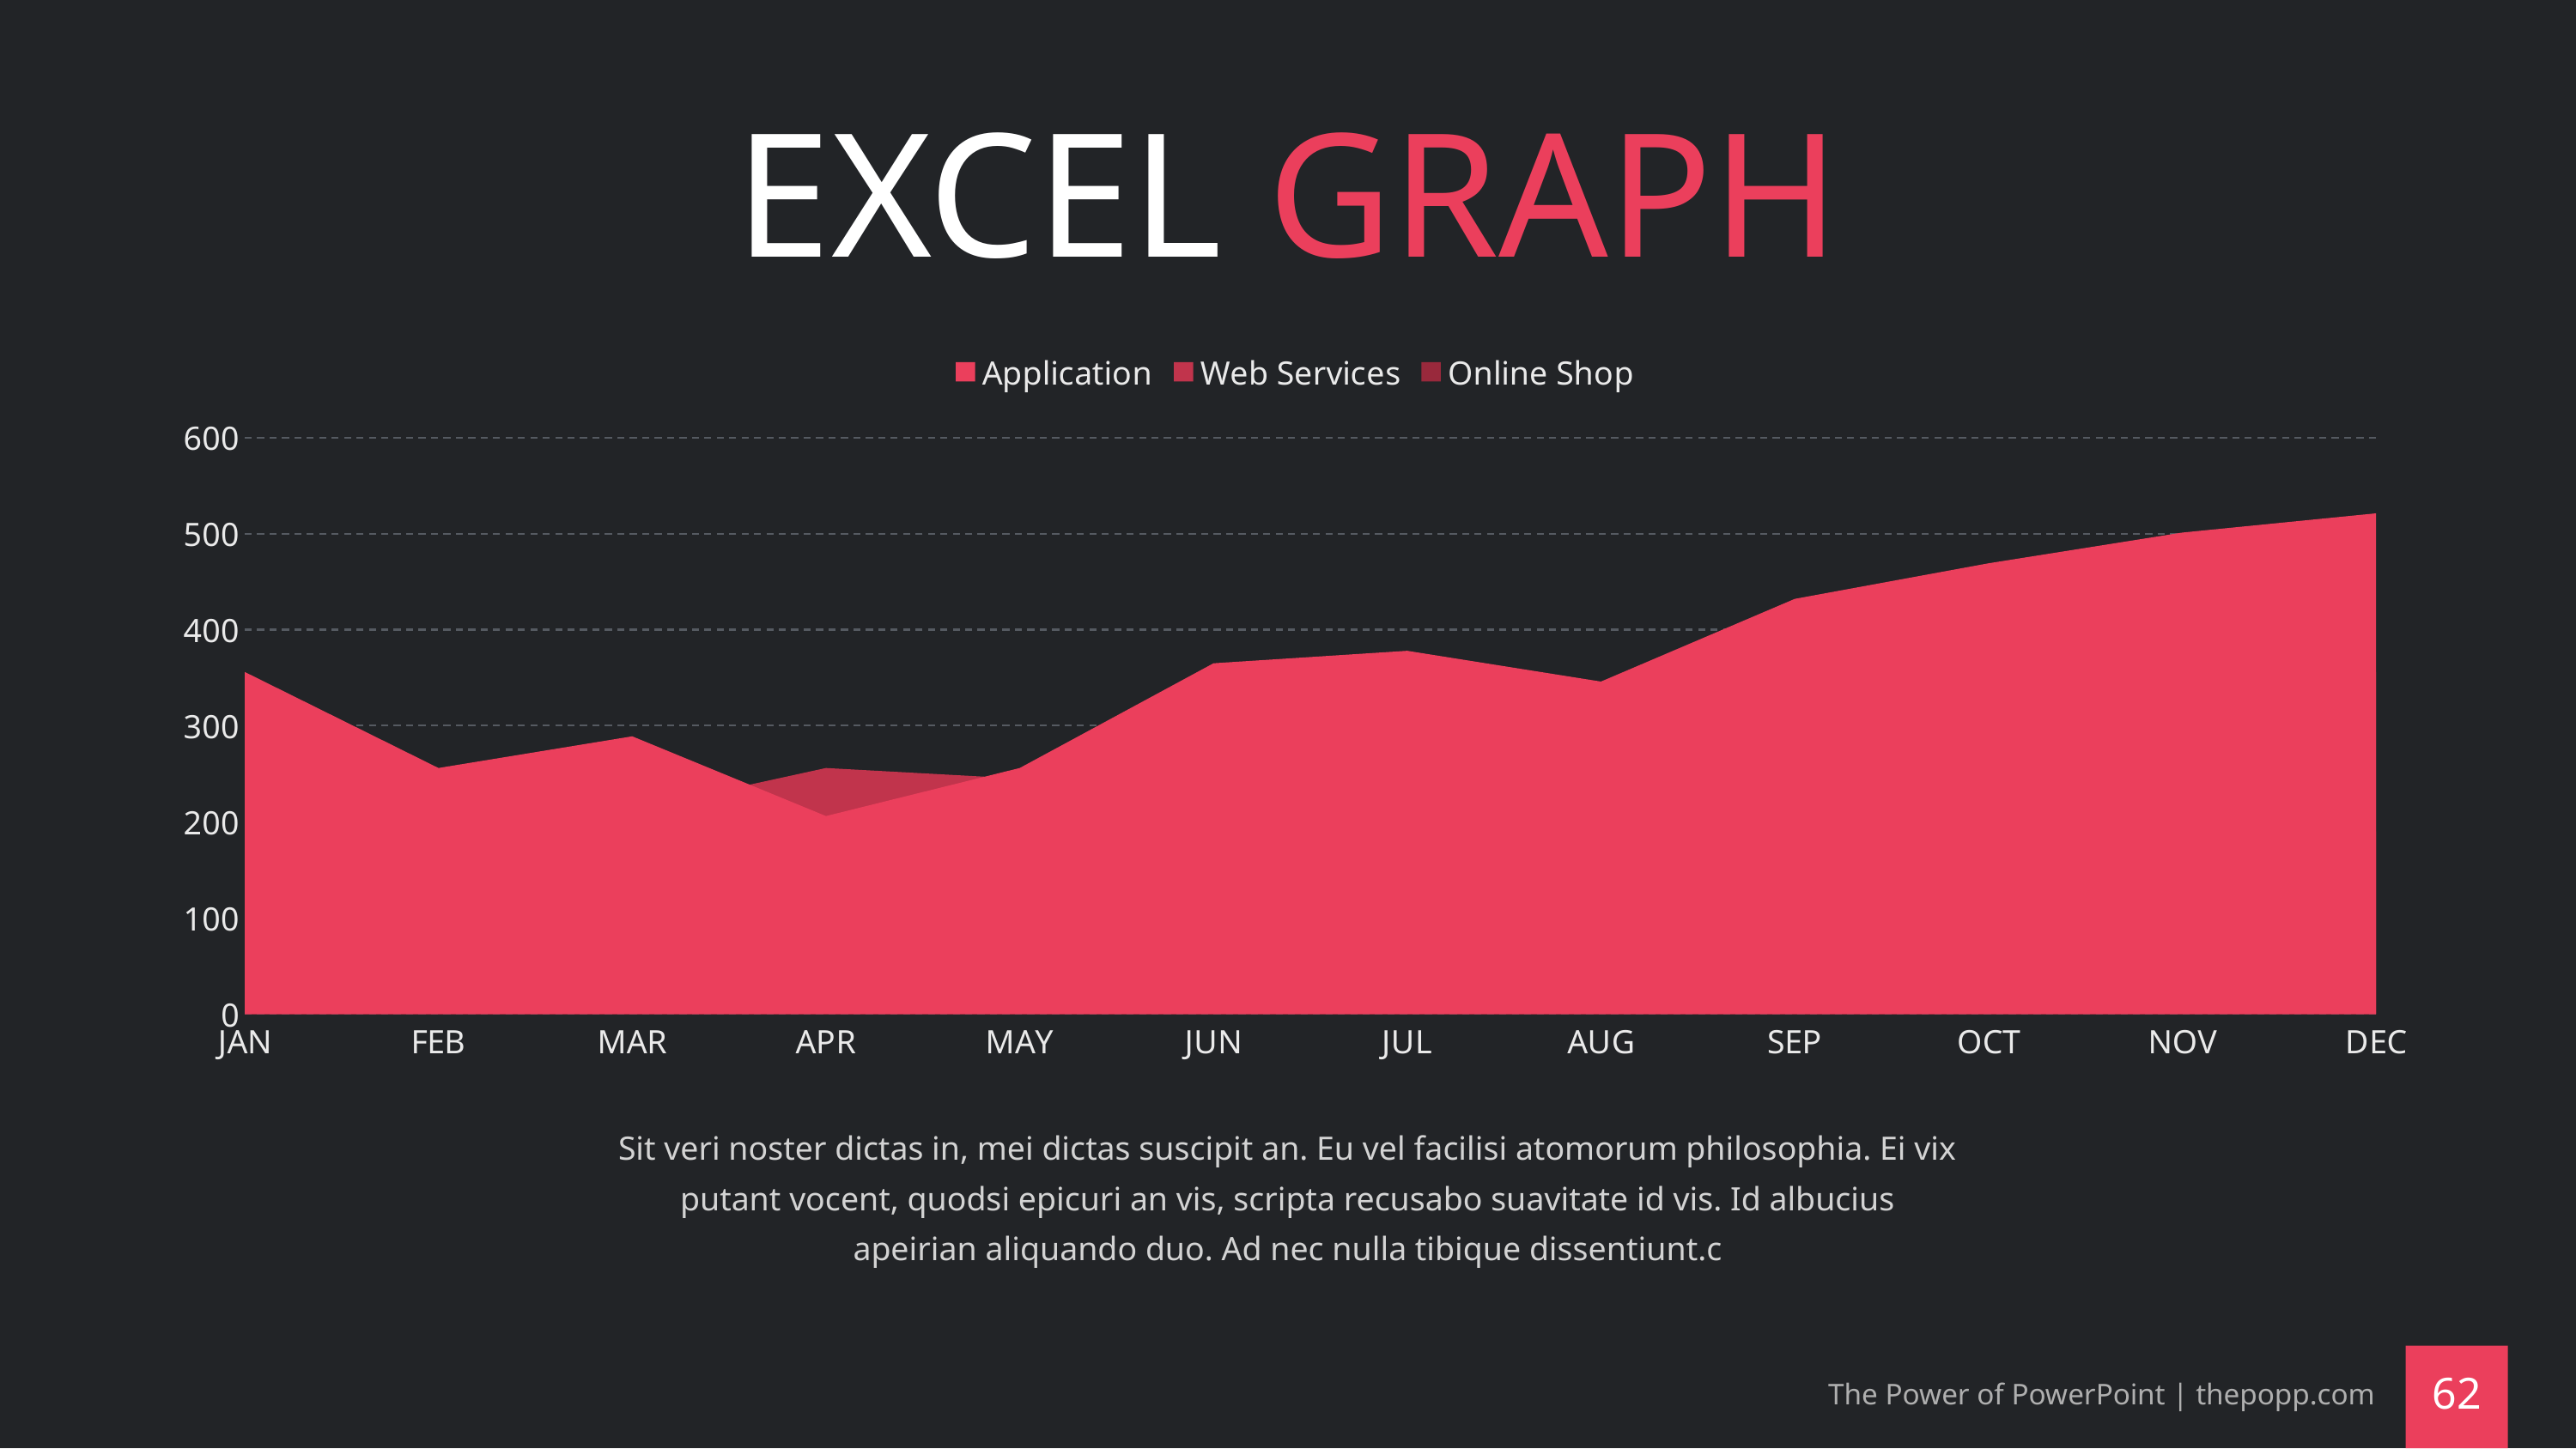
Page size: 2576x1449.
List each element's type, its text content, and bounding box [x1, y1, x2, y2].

footer The Power of PowerPoint | thepopp.com [1519, 1356, 2389, 1434]
chart [137, 333, 2454, 1079]
title EXCEL GRAPH [109, 75, 2467, 302]
slide_number 62 [2404, 1356, 2509, 1434]
text_box Sit veri noster dictas in, mei dictas suscipit an. Eu vel facilisi atomorum philosophia. Ei vix putant vocent, quodsi epicuri an vis, scripta recusabo suavitate id vis. Id albucius apeirian aliquando duo. Ad nec nulla tibique dissentiunt.c [601, 1110, 1975, 1298]
